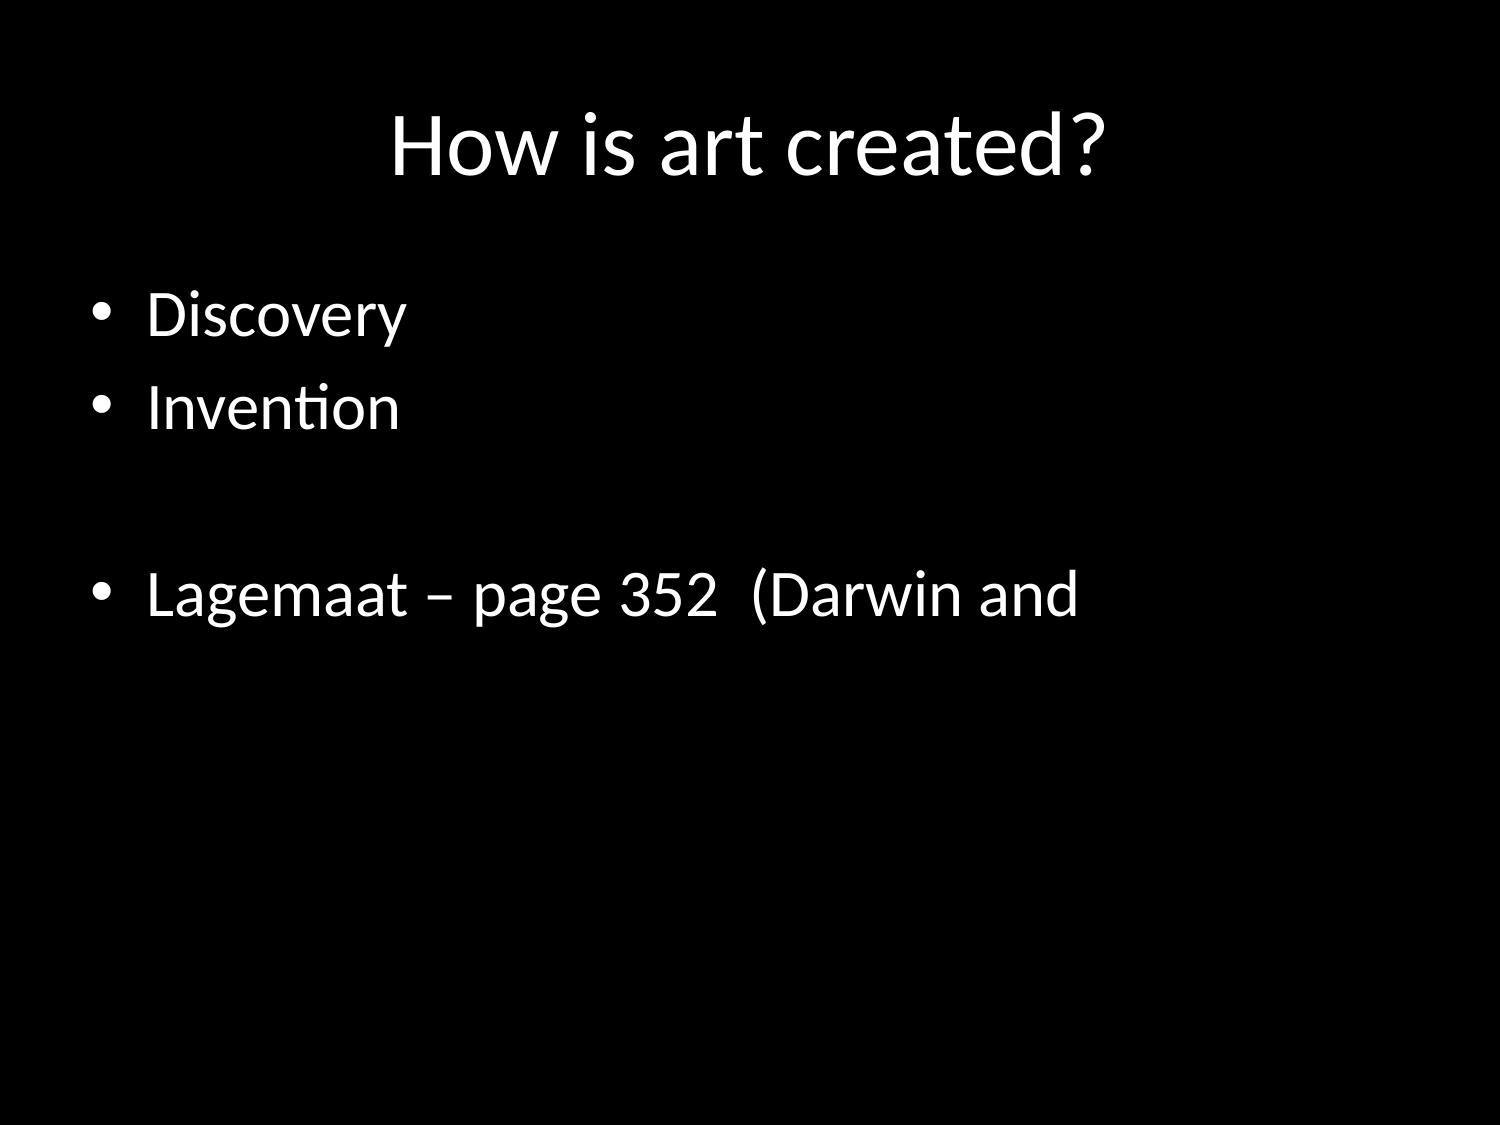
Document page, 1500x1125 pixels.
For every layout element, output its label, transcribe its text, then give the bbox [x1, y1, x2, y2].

list Discovery Invention Lagemaat – page 352 (Darwin and [75, 262, 1425, 1005]
title How is art created? [75, 45, 1425, 233]
